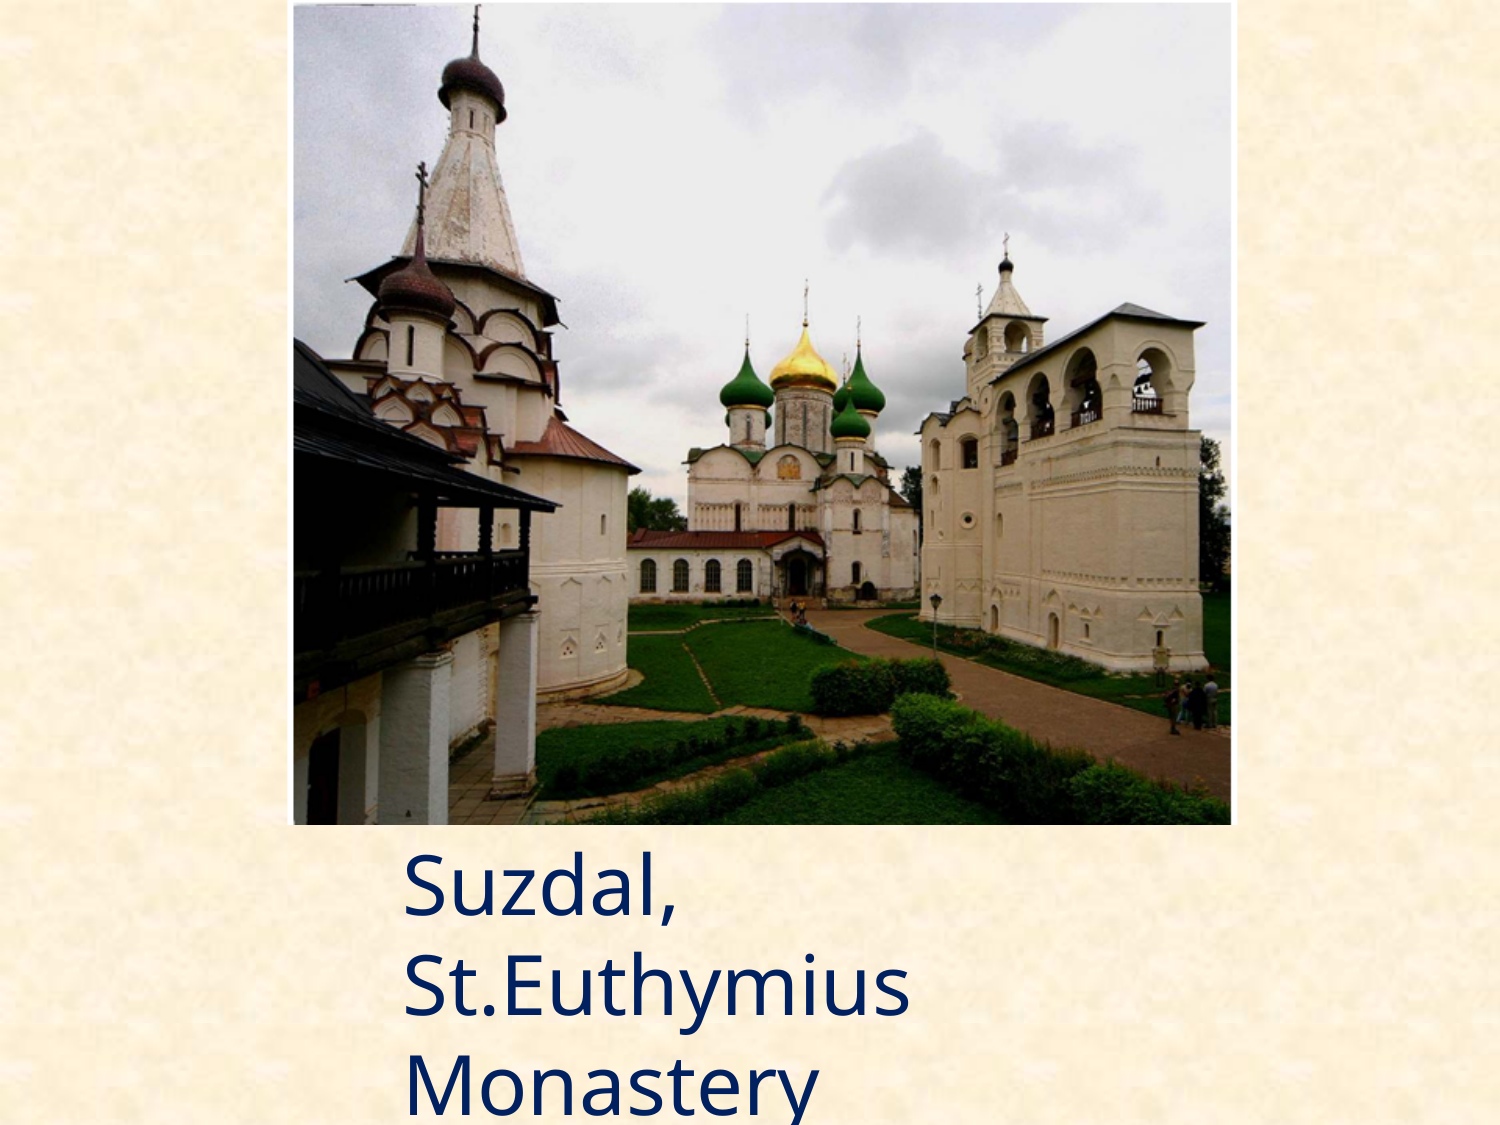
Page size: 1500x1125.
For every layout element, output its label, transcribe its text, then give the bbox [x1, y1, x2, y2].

text_box Suzdal, St.Euthymius Monastery [387, 834, 1138, 1125]
picture [0, 0, 1500, 1125]
